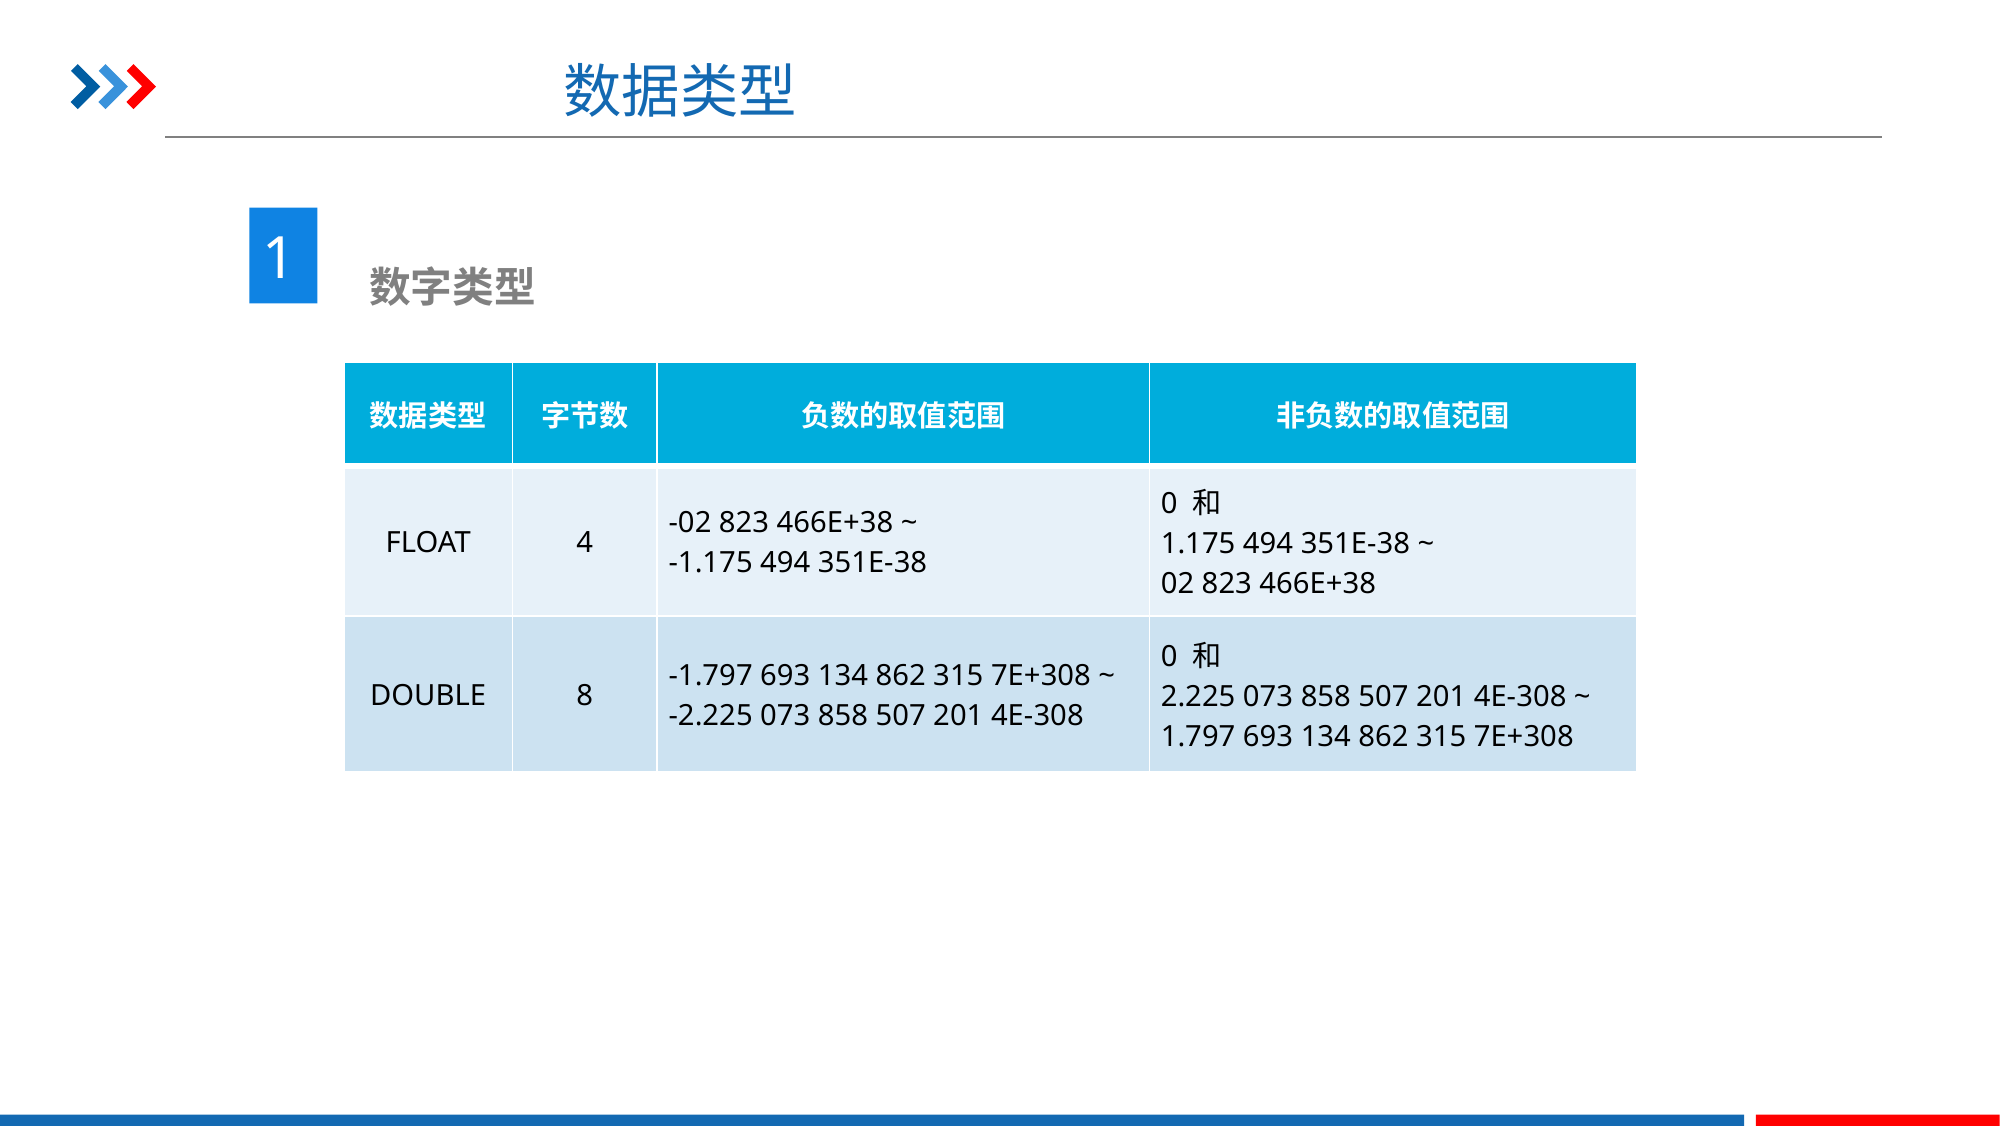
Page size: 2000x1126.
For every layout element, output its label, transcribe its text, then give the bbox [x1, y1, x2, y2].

table_cell -1.797 693 134 862 315 7E+308 ~ -2.225 073 858 507 201 4E-308 [658, 617, 1149, 771]
title 数据类型 [521, 25, 1296, 153]
table_header 字节数 [513, 363, 656, 463]
table_cell 0 和 2.225 073 858 507 201 4E-308 ~ 1.797 693 134 862 315 7E+308 [1150, 617, 1636, 771]
table_cell 8 [513, 617, 656, 771]
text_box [249, 207, 318, 304]
text_box 数字类型 [319, 245, 1092, 380]
table_header 非负数的取值范围 [1150, 363, 1636, 463]
table_cell 0 和 1.175 494 351E-38 ~ 02 823 466E+38 [1150, 469, 1636, 615]
table_cell 4 [513, 469, 656, 615]
table_cell FLOAT [345, 469, 512, 615]
table_cell DOUBLE [345, 617, 512, 771]
table_header 负数的取值范围 [658, 363, 1149, 463]
table_header 数据类型 [345, 363, 512, 463]
table_cell -02 823 466E+38 ~ -1.175 494 351E-38 [658, 469, 1149, 615]
